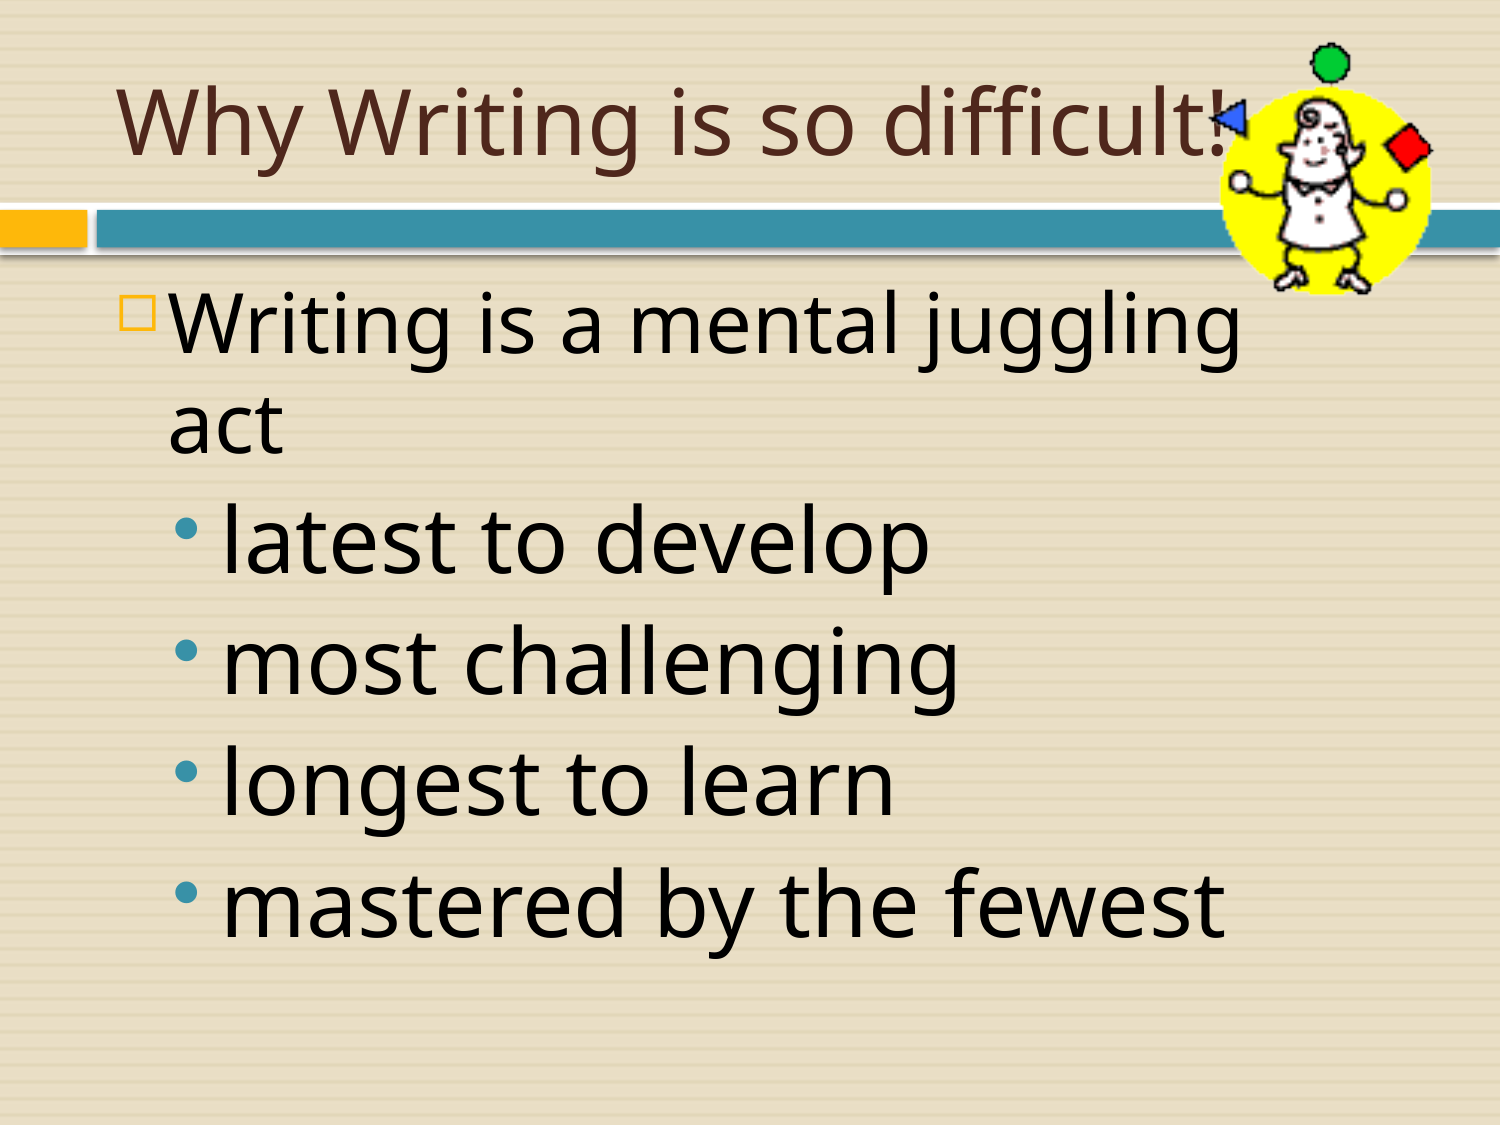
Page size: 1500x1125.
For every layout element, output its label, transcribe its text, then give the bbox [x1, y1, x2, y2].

list Writing is a mental juggling act latest to develop most challenging longest to learn mastered by the fewest [100, 262, 1326, 1001]
picture [1199, 37, 1444, 302]
title Why Writing is so difficult! [100, 37, 1198, 201]
